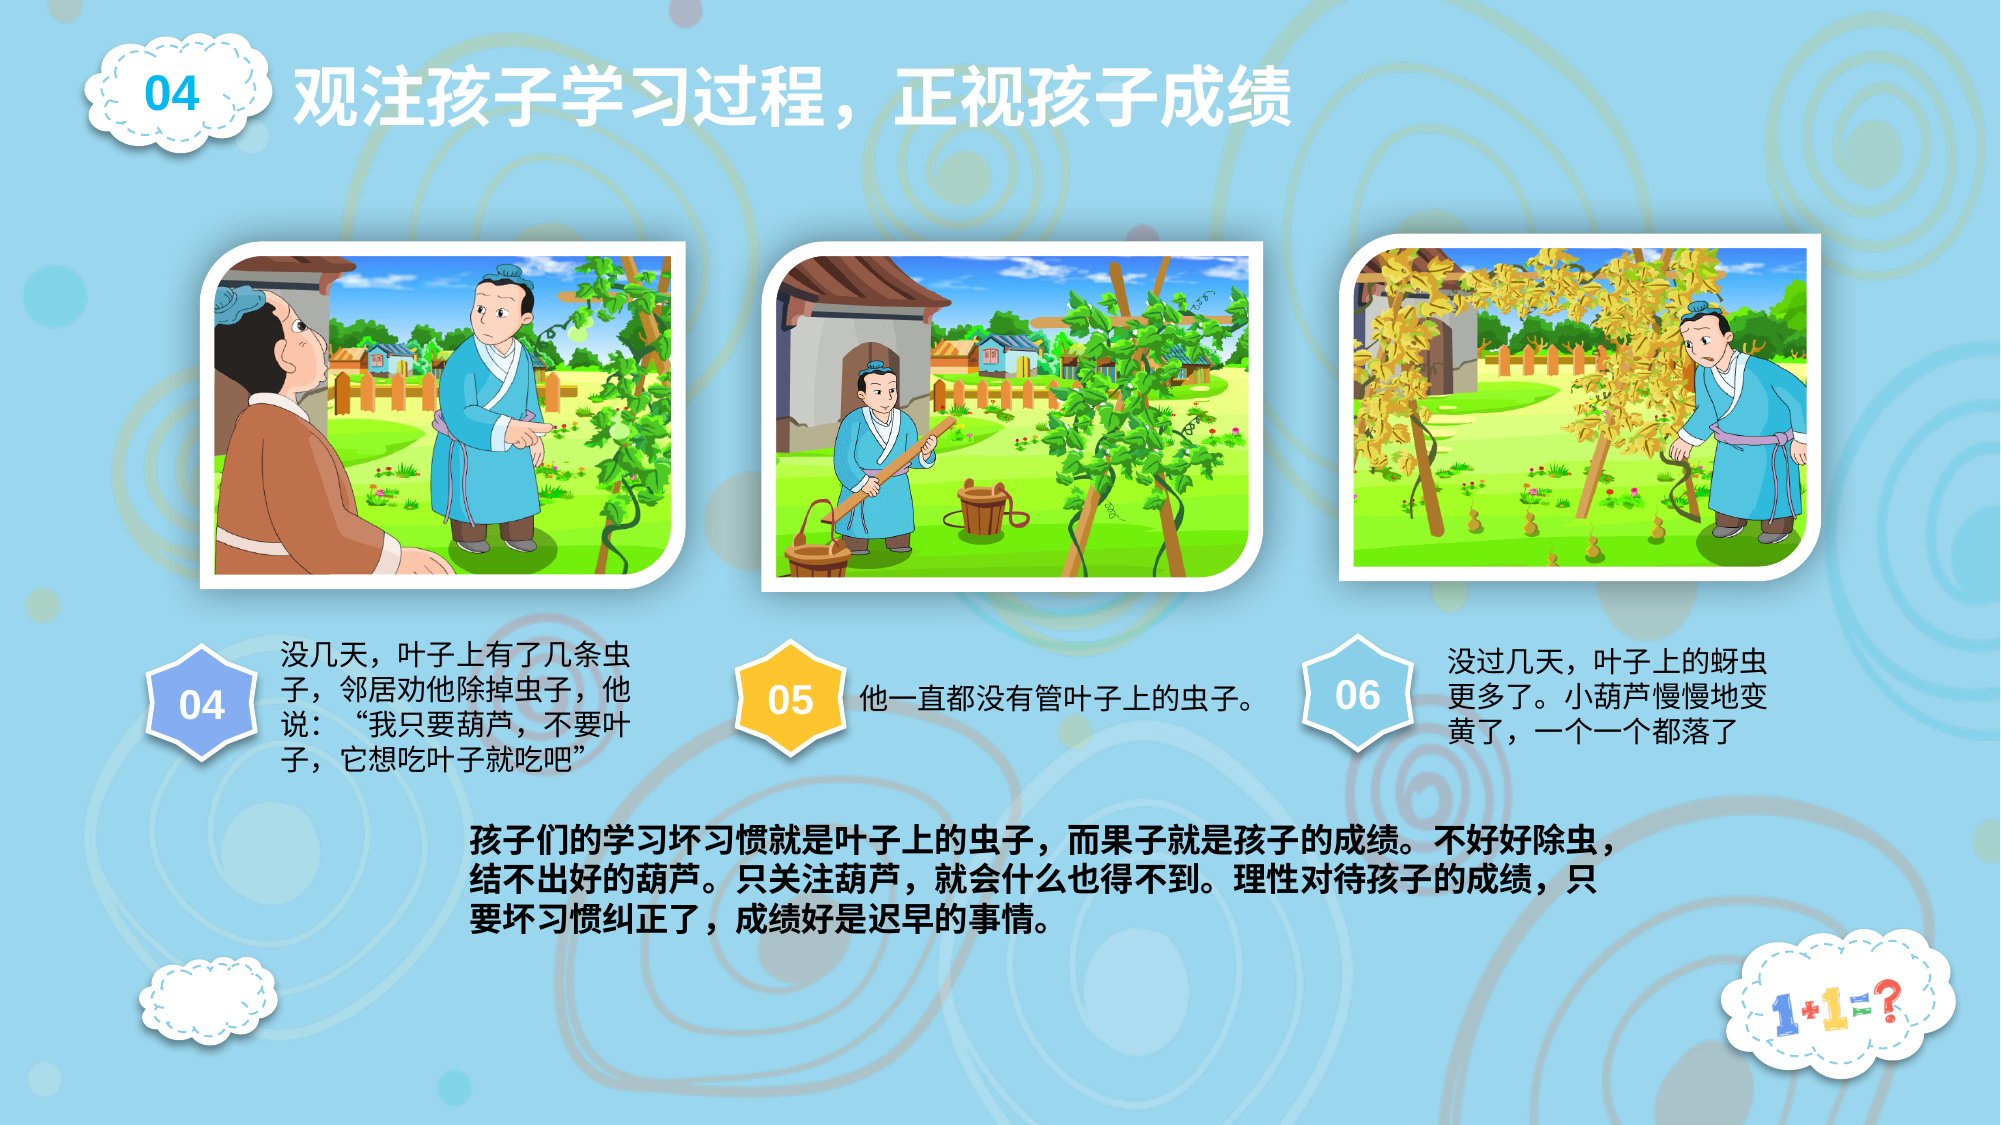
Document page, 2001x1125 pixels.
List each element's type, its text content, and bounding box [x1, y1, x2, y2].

text_box 没过几天，叶子上的蚜虫更多了。小葫芦慢慢地变黄了，一个一个都落了 [1432, 636, 1806, 756]
picture [1346, 240, 1814, 574]
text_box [84, 32, 273, 153]
picture [207, 248, 679, 582]
text_box 05 [736, 639, 846, 757]
text_box 04 [147, 644, 257, 761]
text_box 没几天，叶子上有了几条虫子，邻居劝他除掉虫子，他说：“我只要葫芦，不要叶子，它想吃叶子就吃吧” [265, 628, 655, 784]
picture [768, 248, 1256, 585]
text_box 06 [1303, 634, 1413, 752]
text_box 孩子们的学习坏习惯就是叶子上的虫子，而果子就是孩子的成绩。不好好除虫，结不出好的葫芦。只关注葫芦，就会什么也得不到。理性对待孩子的成绩，只要坏习惯纠正了，成绩好是迟早的事情。 [454, 811, 1619, 946]
text_box 观注孩子学习过程，正视孩子成绩 [277, 47, 1412, 143]
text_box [139, 956, 278, 1046]
text_box 他一直都没有管叶子上的虫子。 [848, 672, 1293, 723]
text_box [1721, 928, 1956, 1079]
